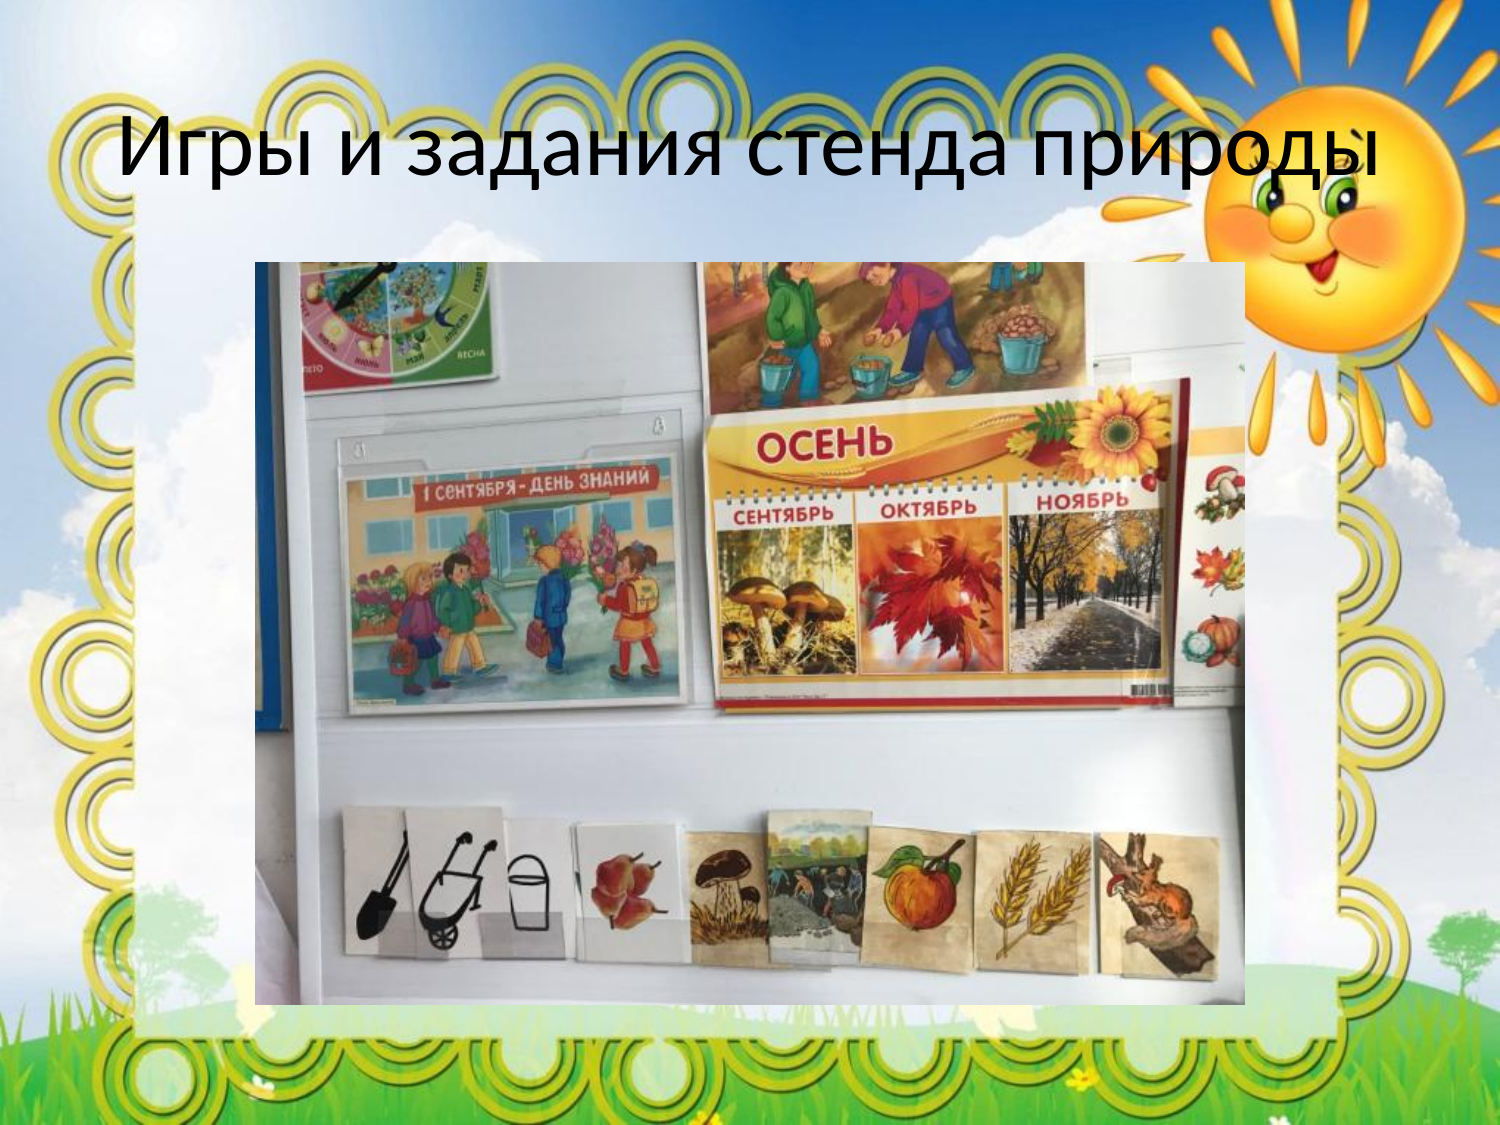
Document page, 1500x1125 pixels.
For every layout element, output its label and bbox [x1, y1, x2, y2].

list [254, 262, 1246, 1006]
picture [0, 0, 1500, 1125]
